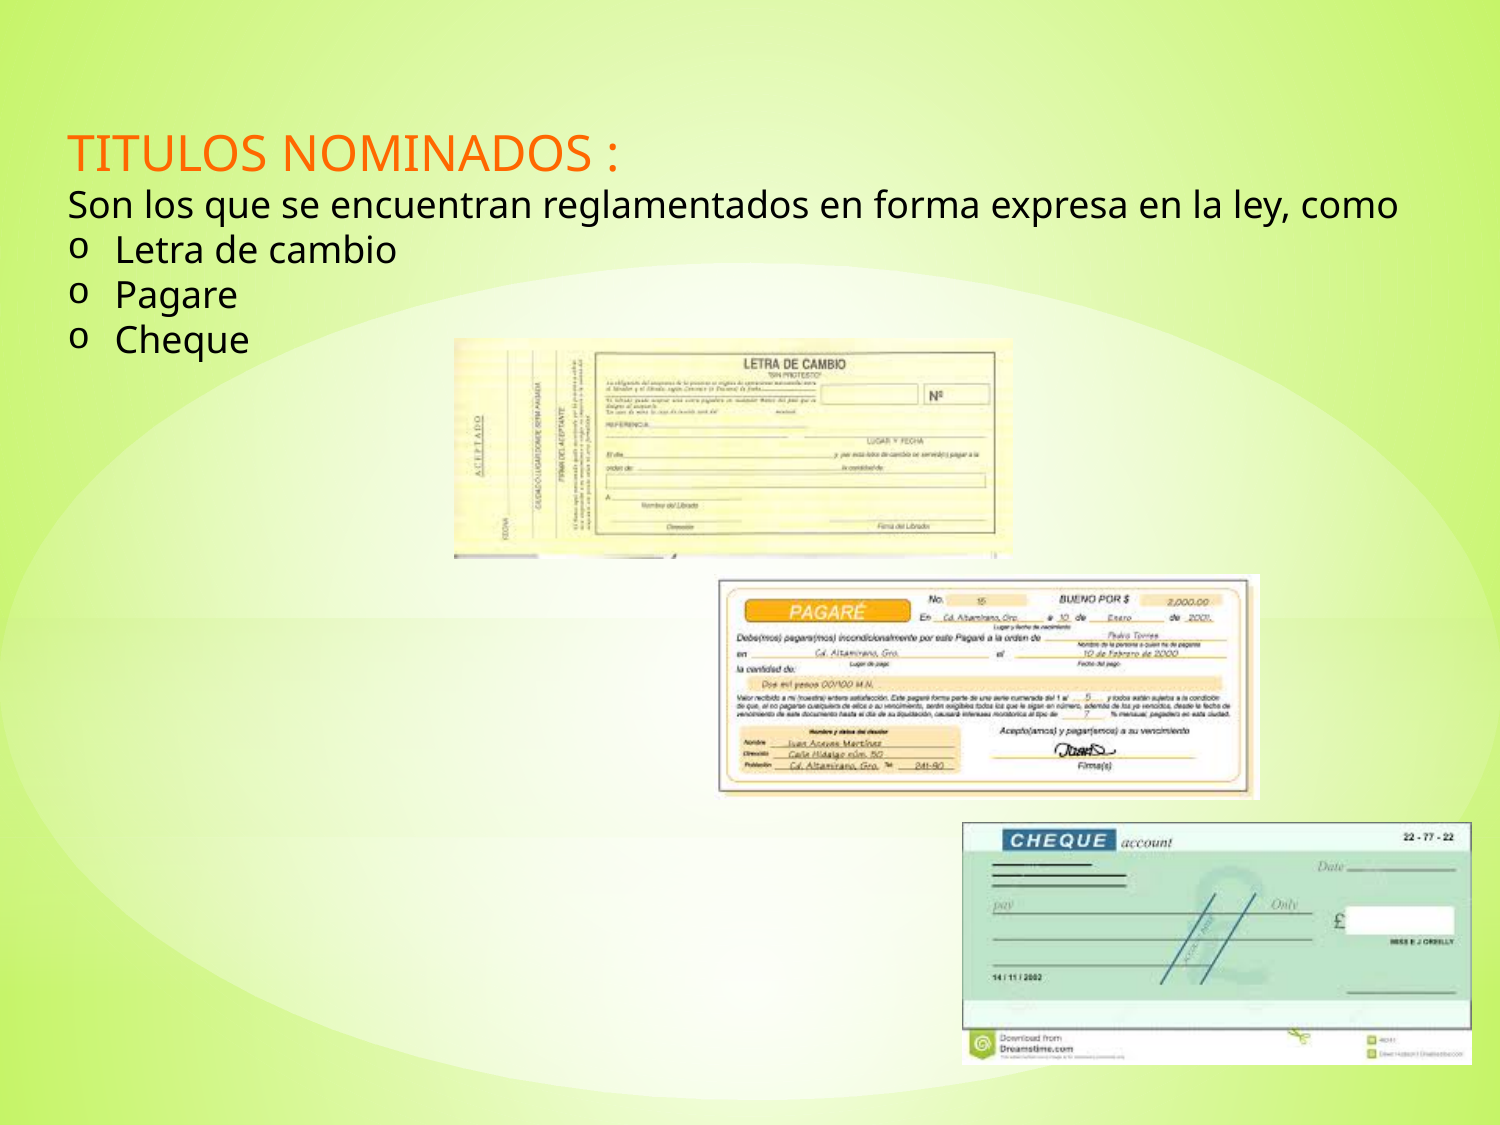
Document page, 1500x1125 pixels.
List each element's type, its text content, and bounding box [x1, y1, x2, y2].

text_box TITULOS NOMINADOS : Son los que se encuentran reglamentados en forma expresa en la ley, como Letra de cambio Pagare Cheque [53, 113, 1500, 414]
picture [714, 573, 1261, 800]
picture [454, 337, 1013, 559]
picture [962, 822, 1473, 1065]
